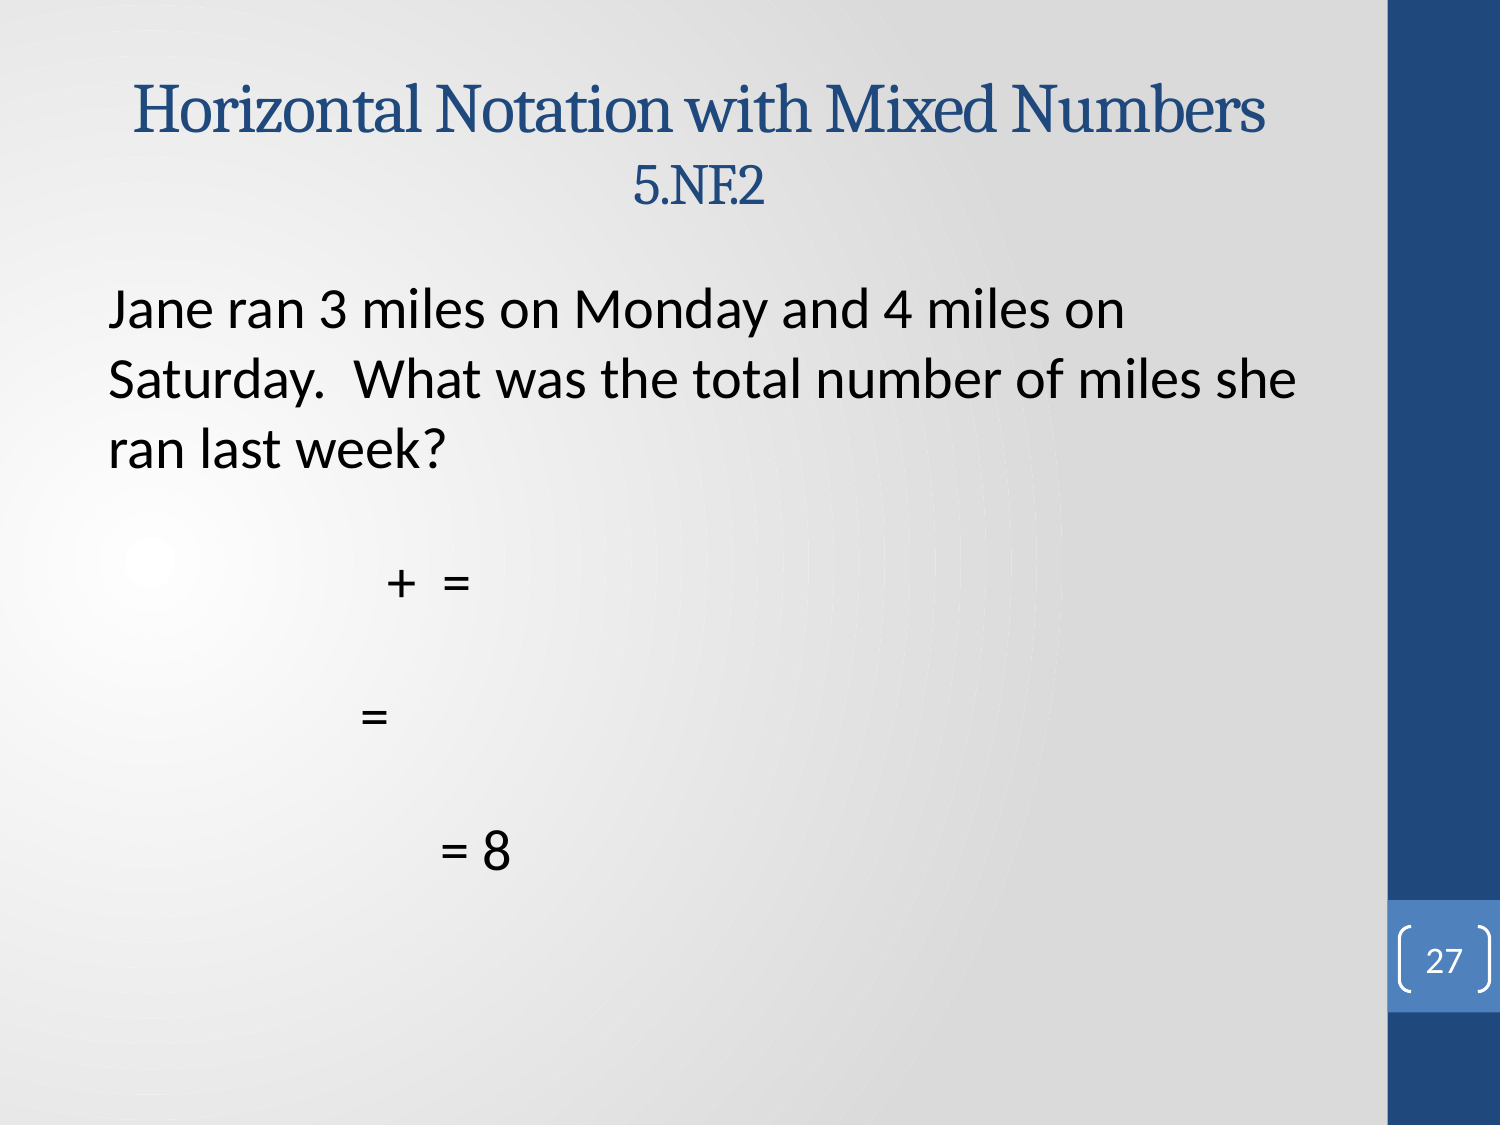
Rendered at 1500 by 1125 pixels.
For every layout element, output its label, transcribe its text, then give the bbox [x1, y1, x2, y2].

title Horizontal Notation with Mixed Numbers 5.NF.2 [75, 45, 1325, 233]
slide_number 27 [1397, 924, 1492, 994]
